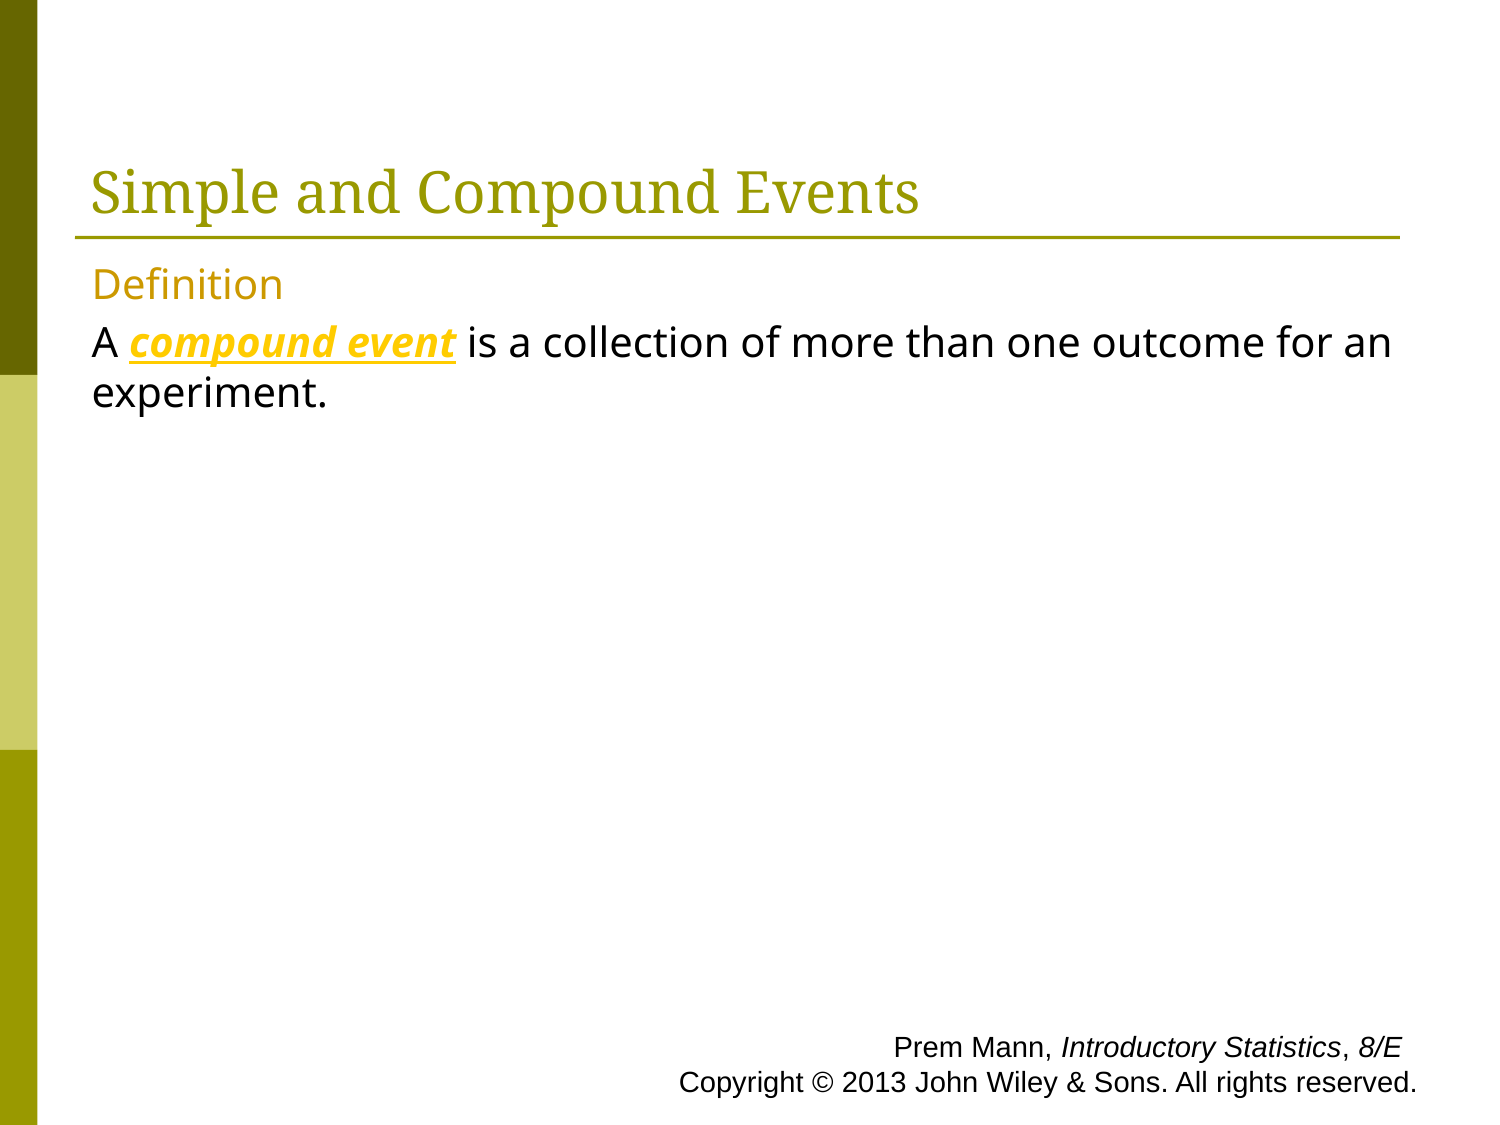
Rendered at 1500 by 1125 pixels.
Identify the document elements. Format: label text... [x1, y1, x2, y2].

text_box Prem Mann, Introductory Statistics, 8/E Copyright © 2013 John Wiley & Sons. All rights reserved. [664, 1020, 1449, 1106]
list Definition A compound event is a collection of more than one outcome for an experiment. [20, 249, 1413, 925]
title Simple and Compound Events [75, 45, 1425, 233]
